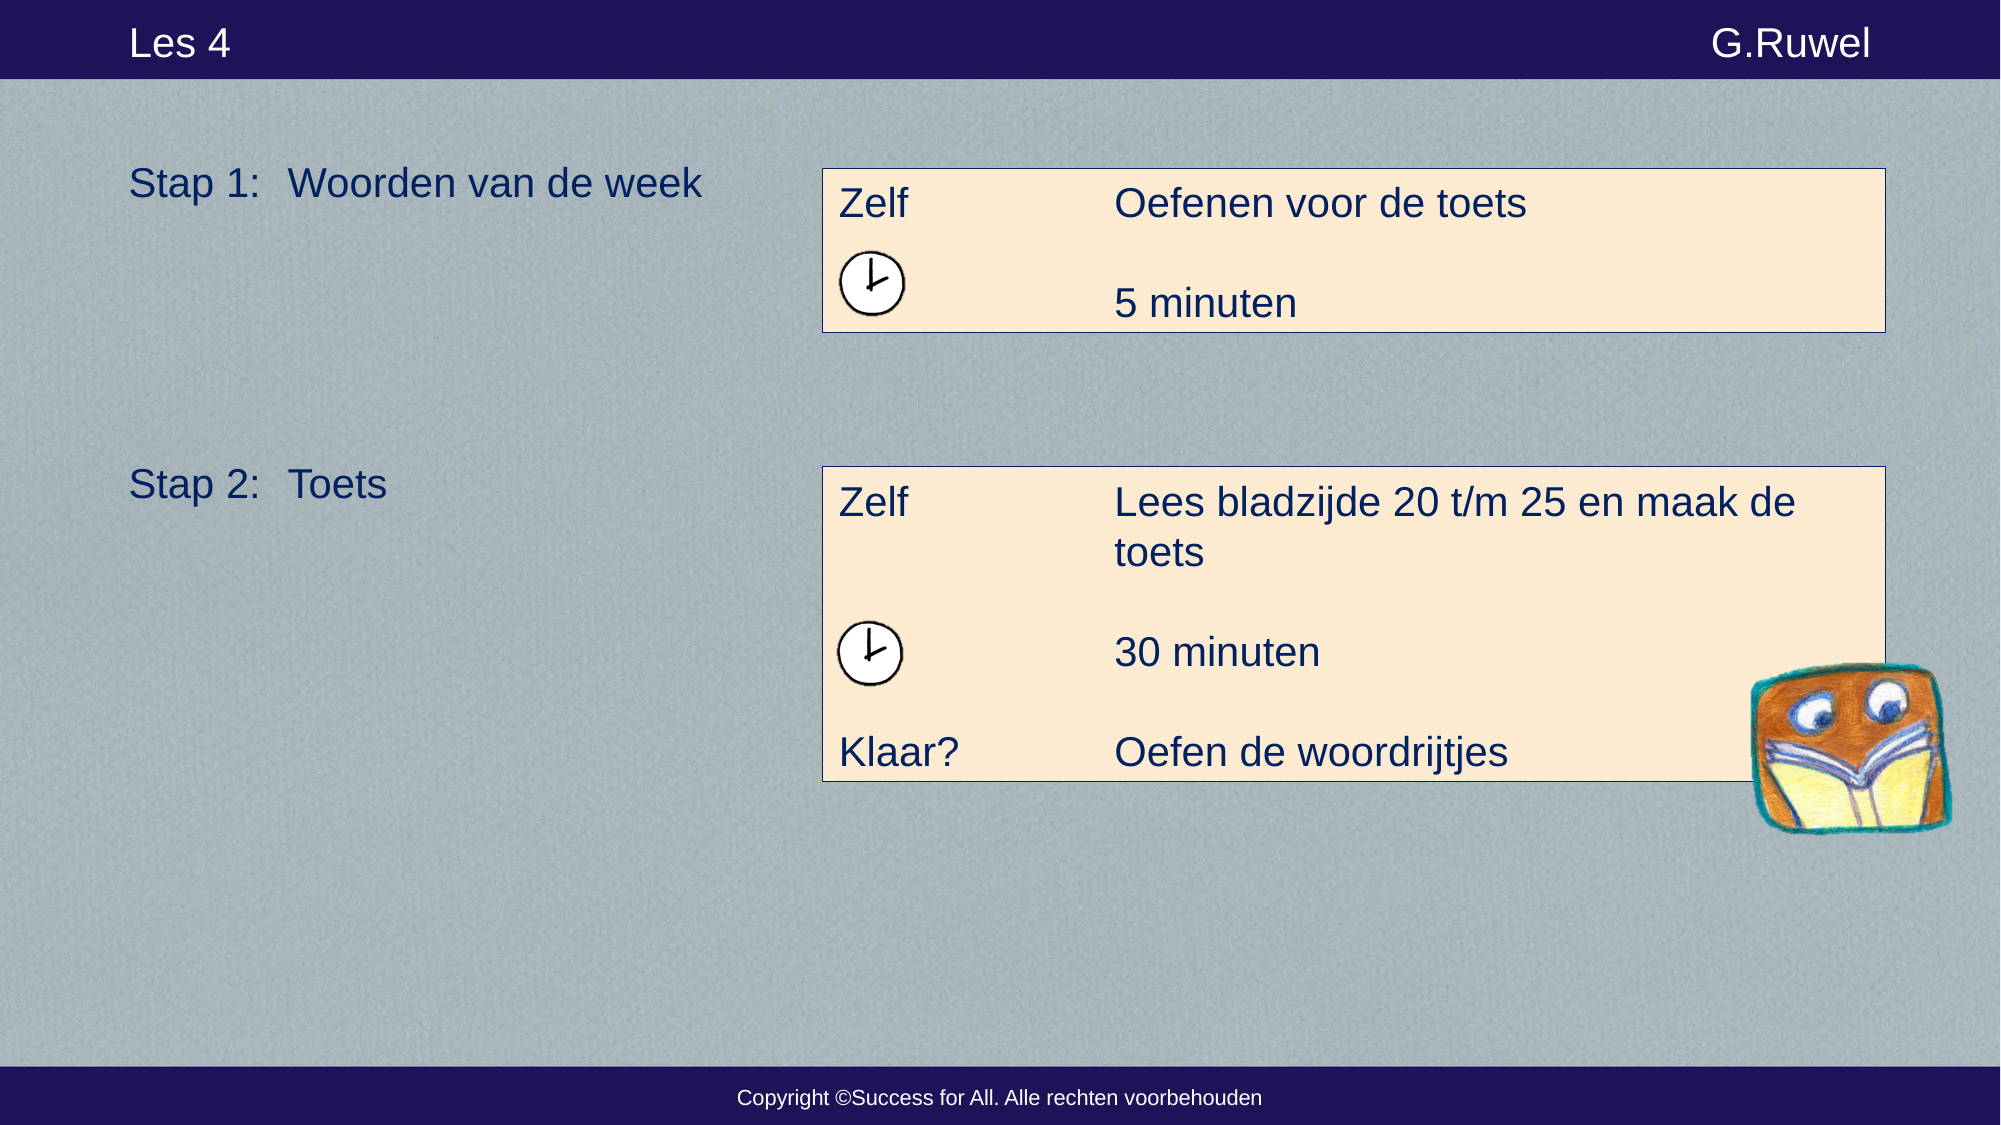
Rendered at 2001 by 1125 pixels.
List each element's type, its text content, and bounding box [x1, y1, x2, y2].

text_box G.Ruwel [999, 8, 1886, 73]
text_box Zelf Lees bladzijde 20 t/m 25 en maak de toets 30 minuten Klaar? Oefen de woordrijtjes [822, 466, 1886, 782]
text_box Les 4 [114, 8, 354, 73]
text_box Stap 1: Woorden van de week Stap 2: Toets [114, 148, 907, 564]
text_box Copyright ©Success for All. Alle rechten voorbehouden [0, 1076, 2000, 1125]
picture [0, 0, 2001, 1125]
text_box Zelf Oefenen voor de toets 5 minuten [822, 168, 1886, 333]
